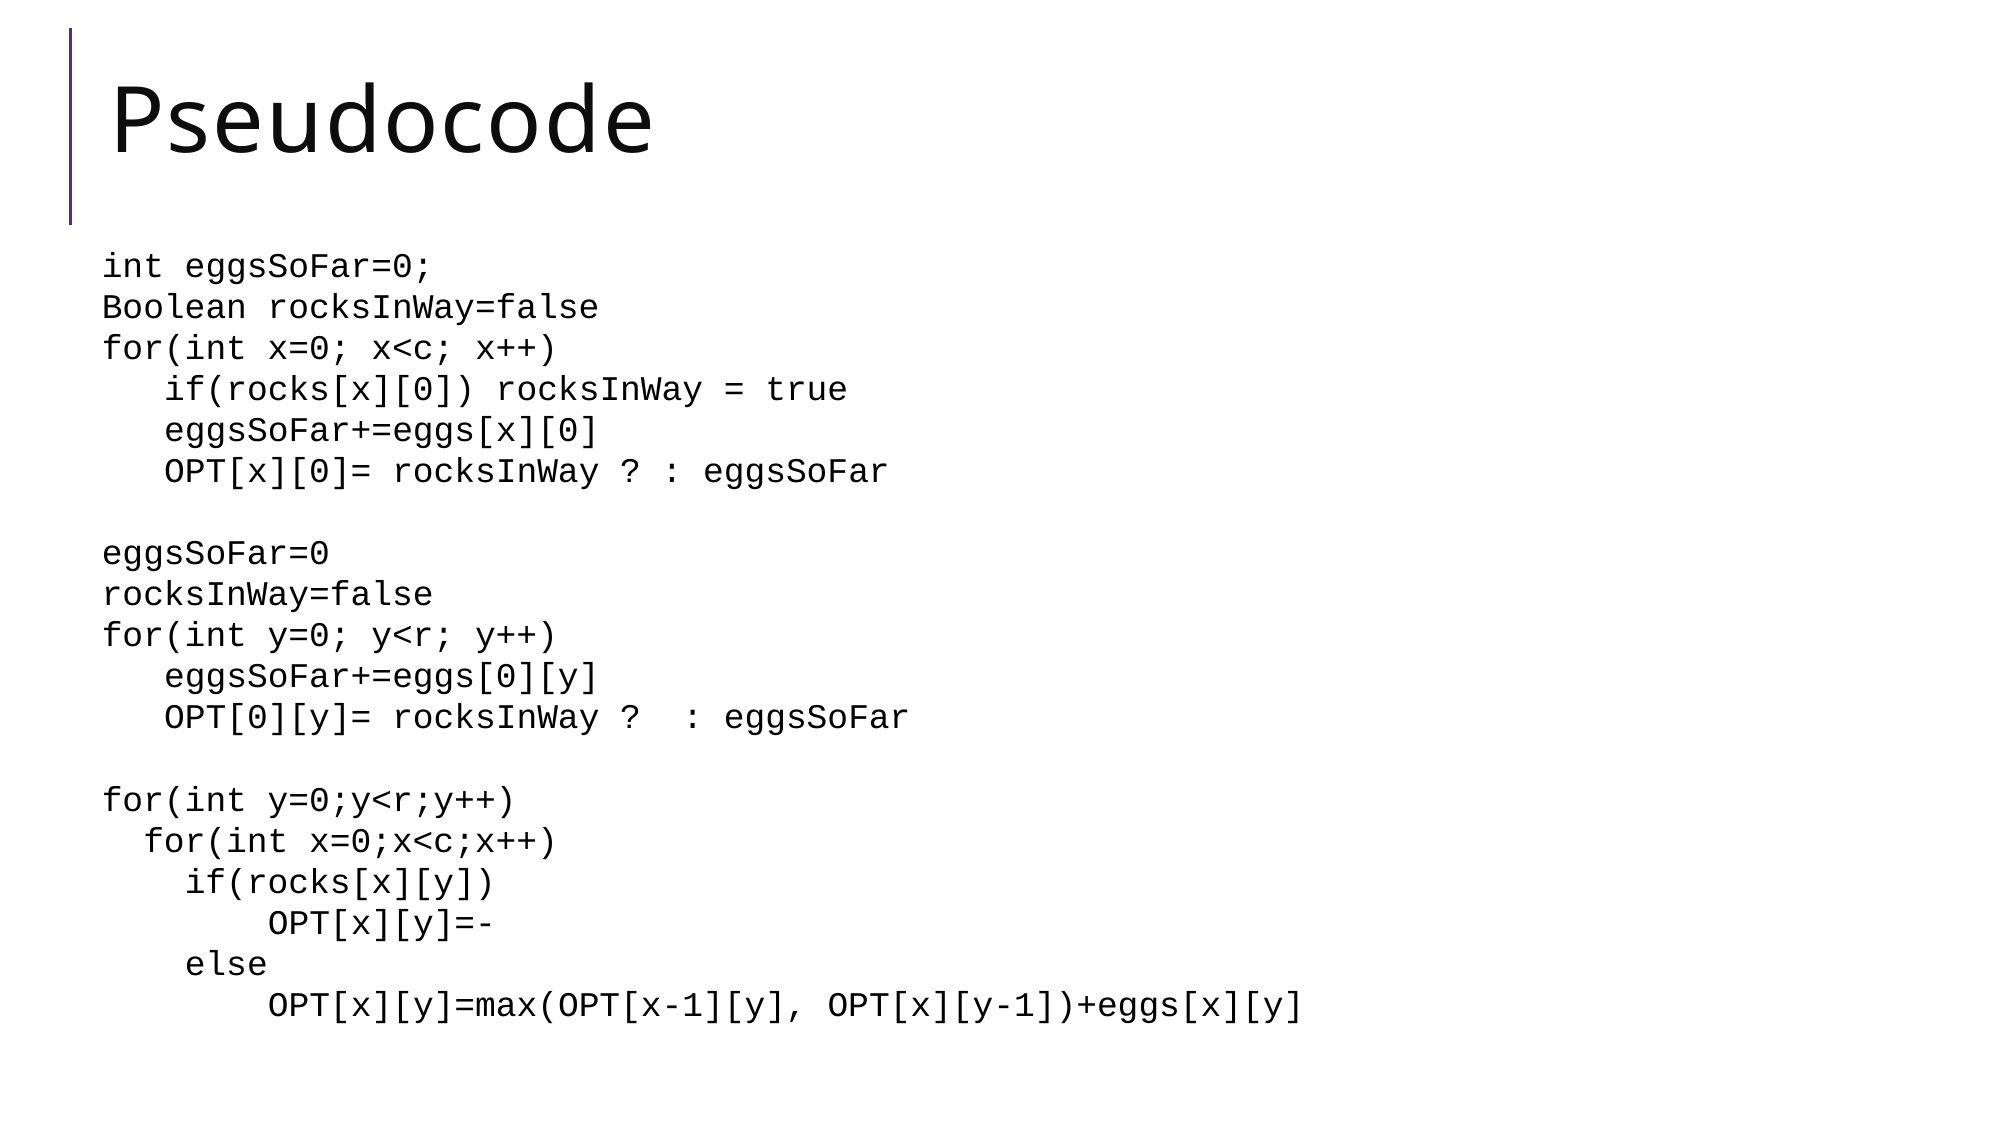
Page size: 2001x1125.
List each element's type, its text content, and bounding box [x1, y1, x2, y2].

title Pseudocode [94, 43, 1930, 210]
